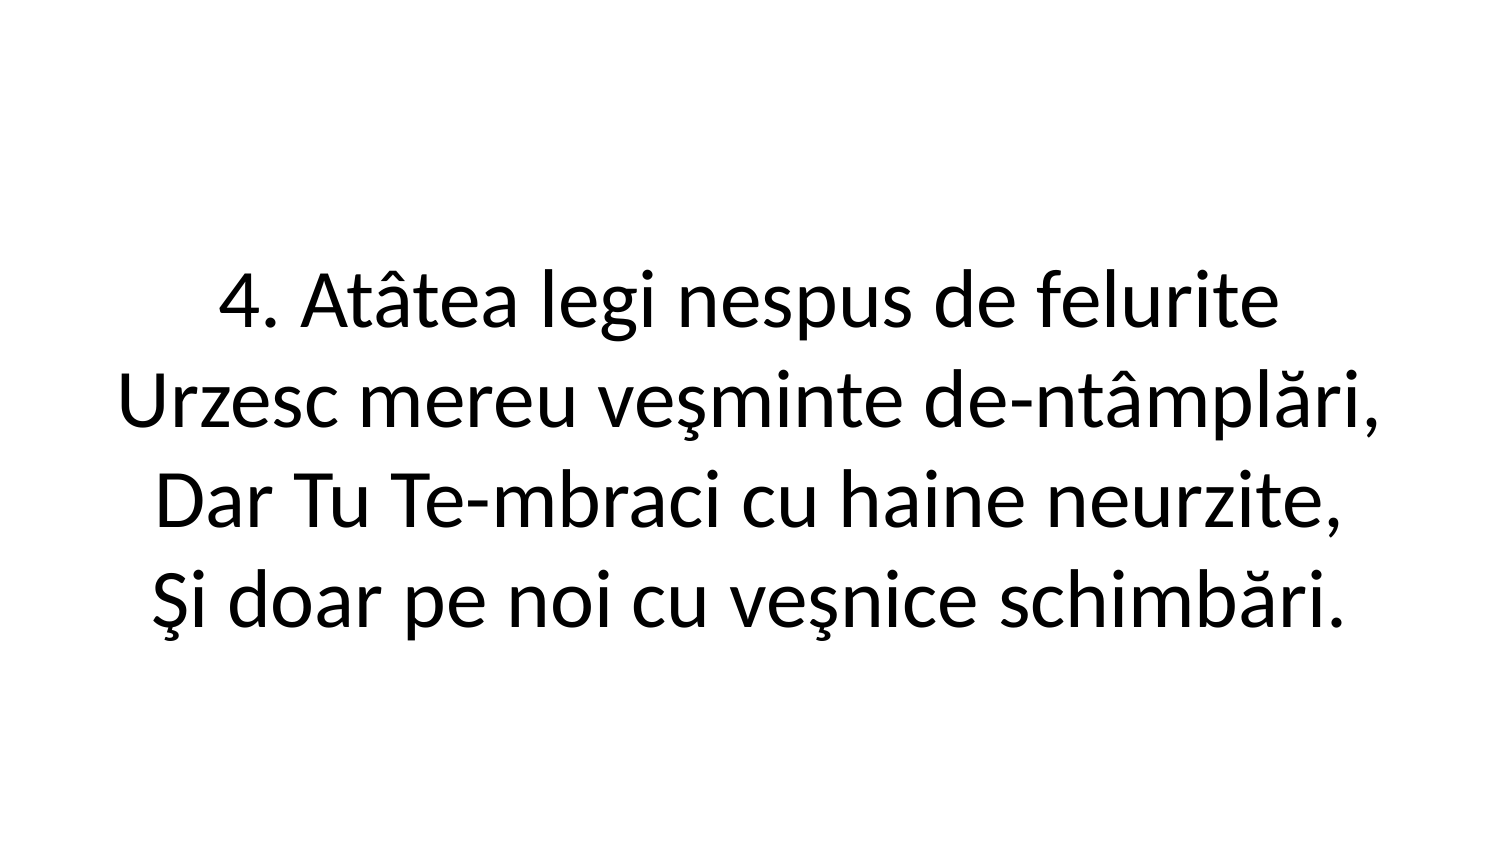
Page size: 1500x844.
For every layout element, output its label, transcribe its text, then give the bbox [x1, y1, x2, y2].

text_box 4. Atâtea legi nespus de felurite Urzesc mereu veşminte de-ntâmplări, Dar Tu Te-mbraci cu haine neurzite, Şi doar pe noi cu veşnice schimbări. [101, 192, 1398, 652]
